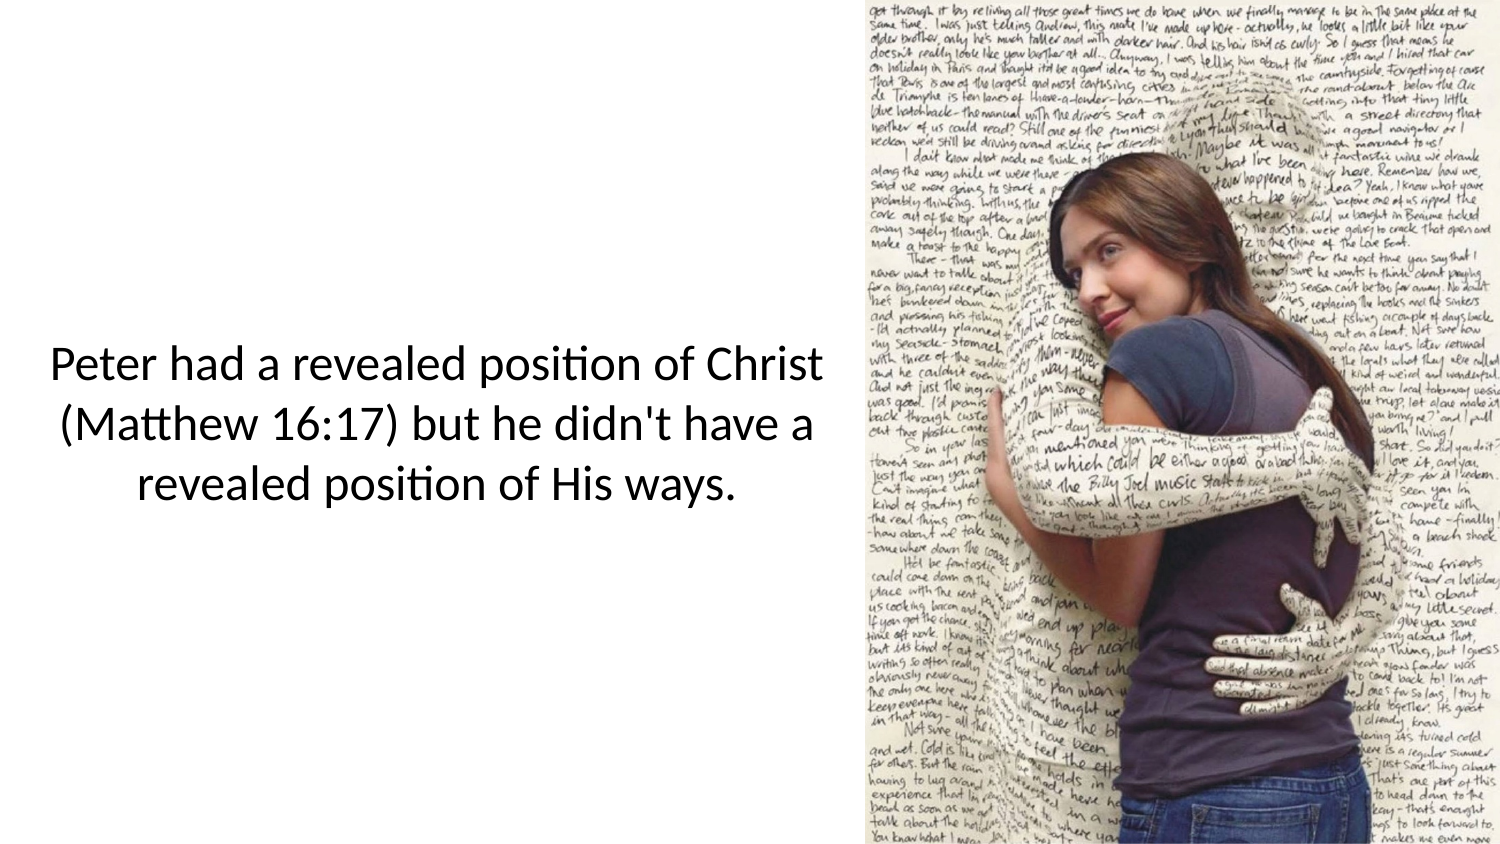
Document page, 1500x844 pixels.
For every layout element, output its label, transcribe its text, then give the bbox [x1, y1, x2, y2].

picture [864, 0, 1500, 844]
text_box Peter had a revealed position of Christ (Matthew 16:17) but he didn't have a revealed position of His ways. [29, 323, 845, 519]
